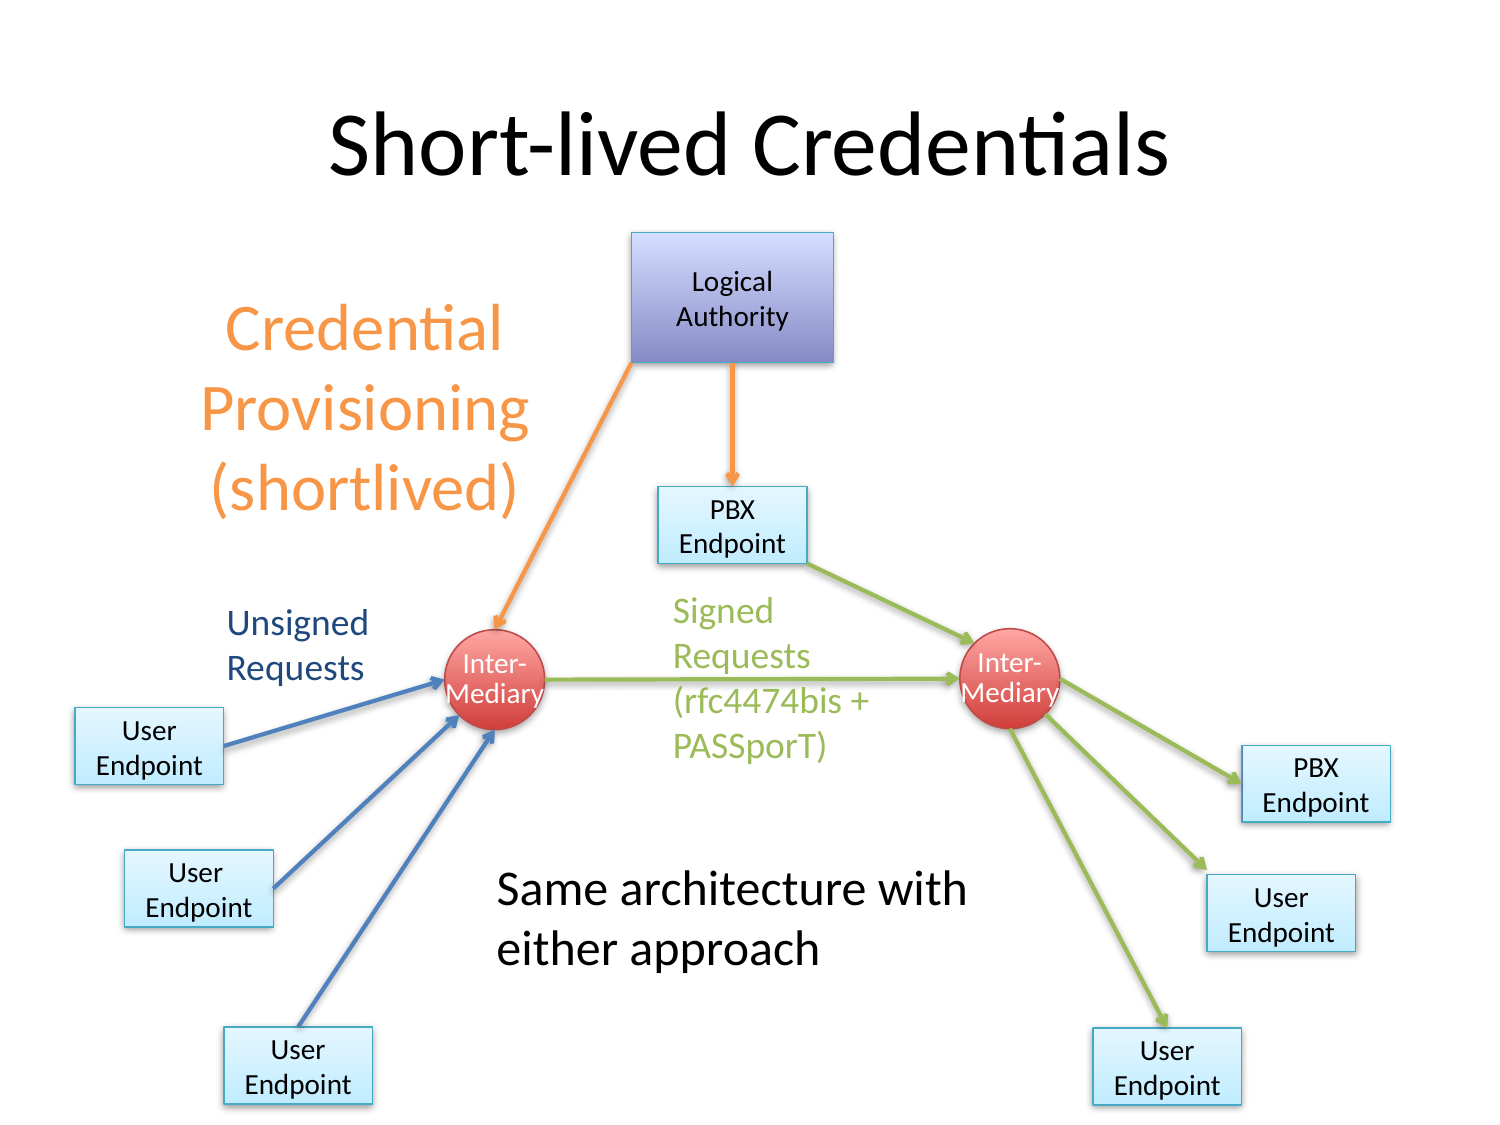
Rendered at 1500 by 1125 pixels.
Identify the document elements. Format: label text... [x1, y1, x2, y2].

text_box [494, 362, 632, 630]
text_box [1059, 678, 1242, 785]
text_box User Endpoint [74, 707, 224, 785]
text_box Same architecture with either approach [499, 848, 984, 984]
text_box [1044, 713, 1208, 871]
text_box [297, 729, 495, 1027]
text_box Signed Requests (rfc4474bis + PASSporT) [658, 578, 900, 677]
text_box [273, 714, 460, 889]
text_box Credential Provisioning (shortlived) [174, 276, 557, 531]
text_box User Endpoint [223, 1026, 373, 1105]
text_box Signed Requests (rfc4474bis + PASSporT) [658, 688, 900, 773]
text_box PBX Endpoint [657, 486, 808, 564]
text_box Inter- Mediary [959, 627, 1061, 730]
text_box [806, 563, 975, 644]
text_box Inter- Mediary [444, 629, 546, 731]
text_box Logical Authority [631, 232, 834, 363]
text_box User Endpoint [1206, 874, 1356, 952]
text_box PBX Endpoint [1241, 745, 1391, 823]
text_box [223, 679, 445, 747]
text_box Unsigned Requests [211, 590, 385, 695]
text_box User Endpoint [124, 849, 274, 928]
text_box User Endpoint [1092, 1027, 1242, 1106]
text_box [1009, 728, 1168, 1029]
title Short-lived Credentials [75, 45, 1425, 233]
